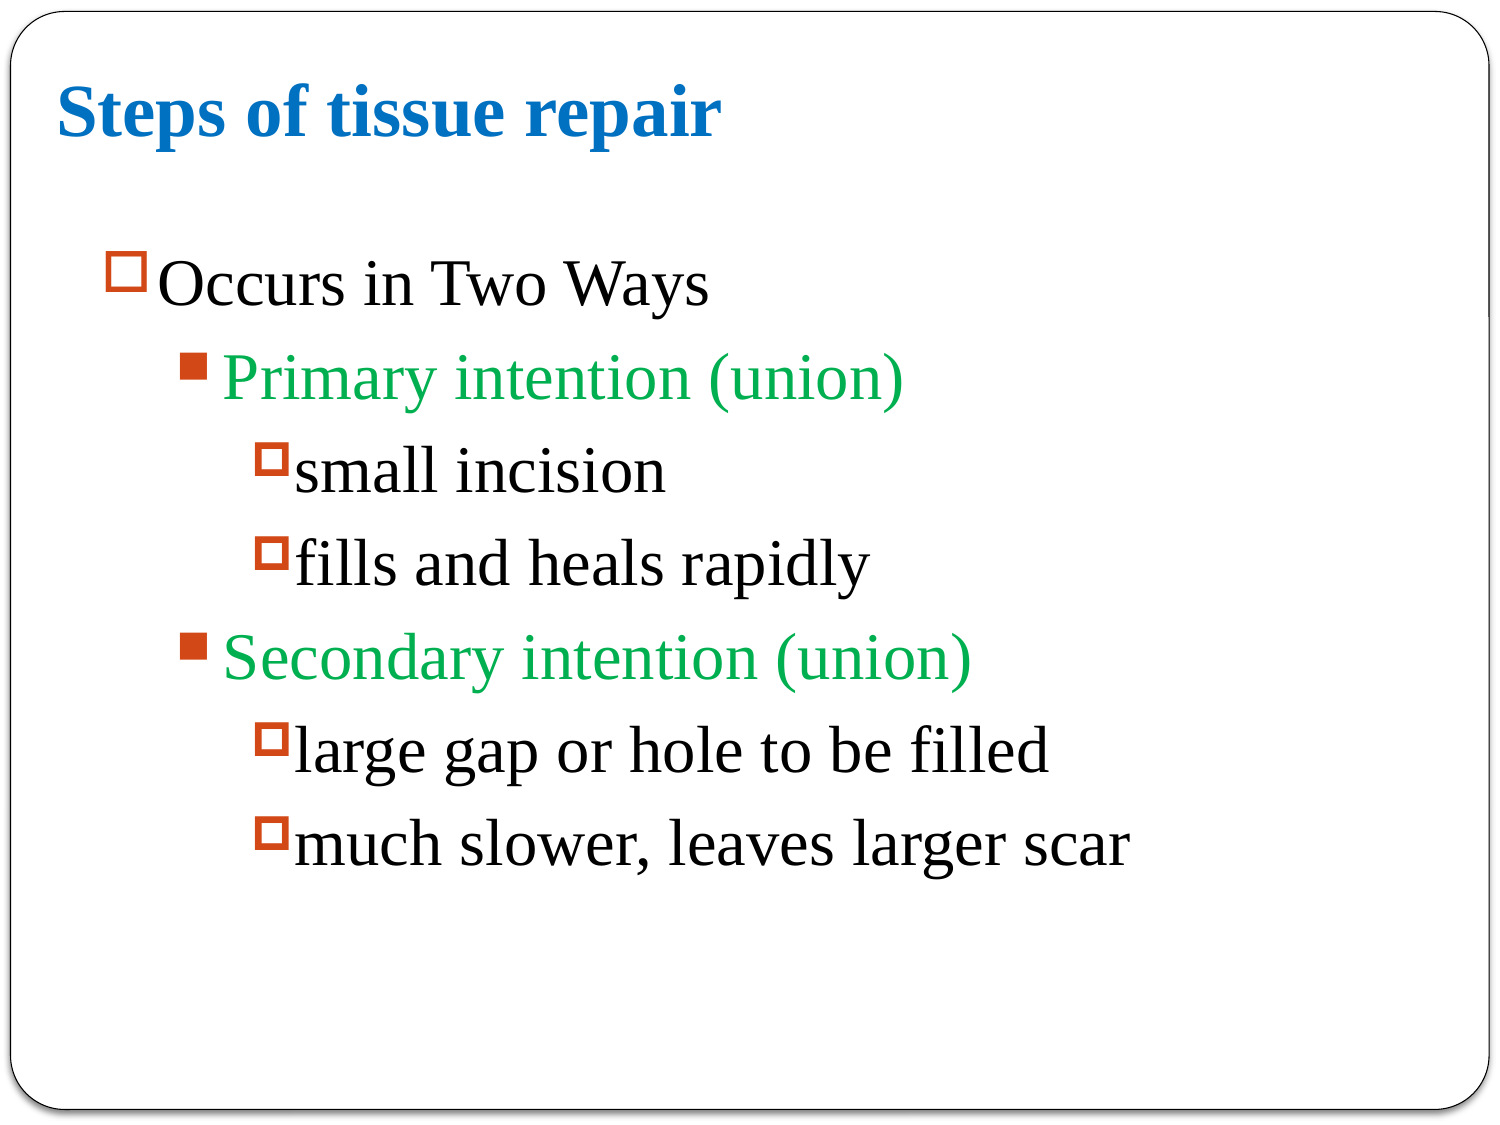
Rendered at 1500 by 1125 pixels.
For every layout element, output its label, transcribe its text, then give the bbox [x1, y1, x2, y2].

text_box Occurs in Two Ways Primary intention (union) small incision fills and heals rapidly Secondary intention (union) large gap or hole to be filled much slower, leaves larger scar [86, 231, 1236, 907]
text_box Steps of tissue repair [41, 54, 1392, 186]
